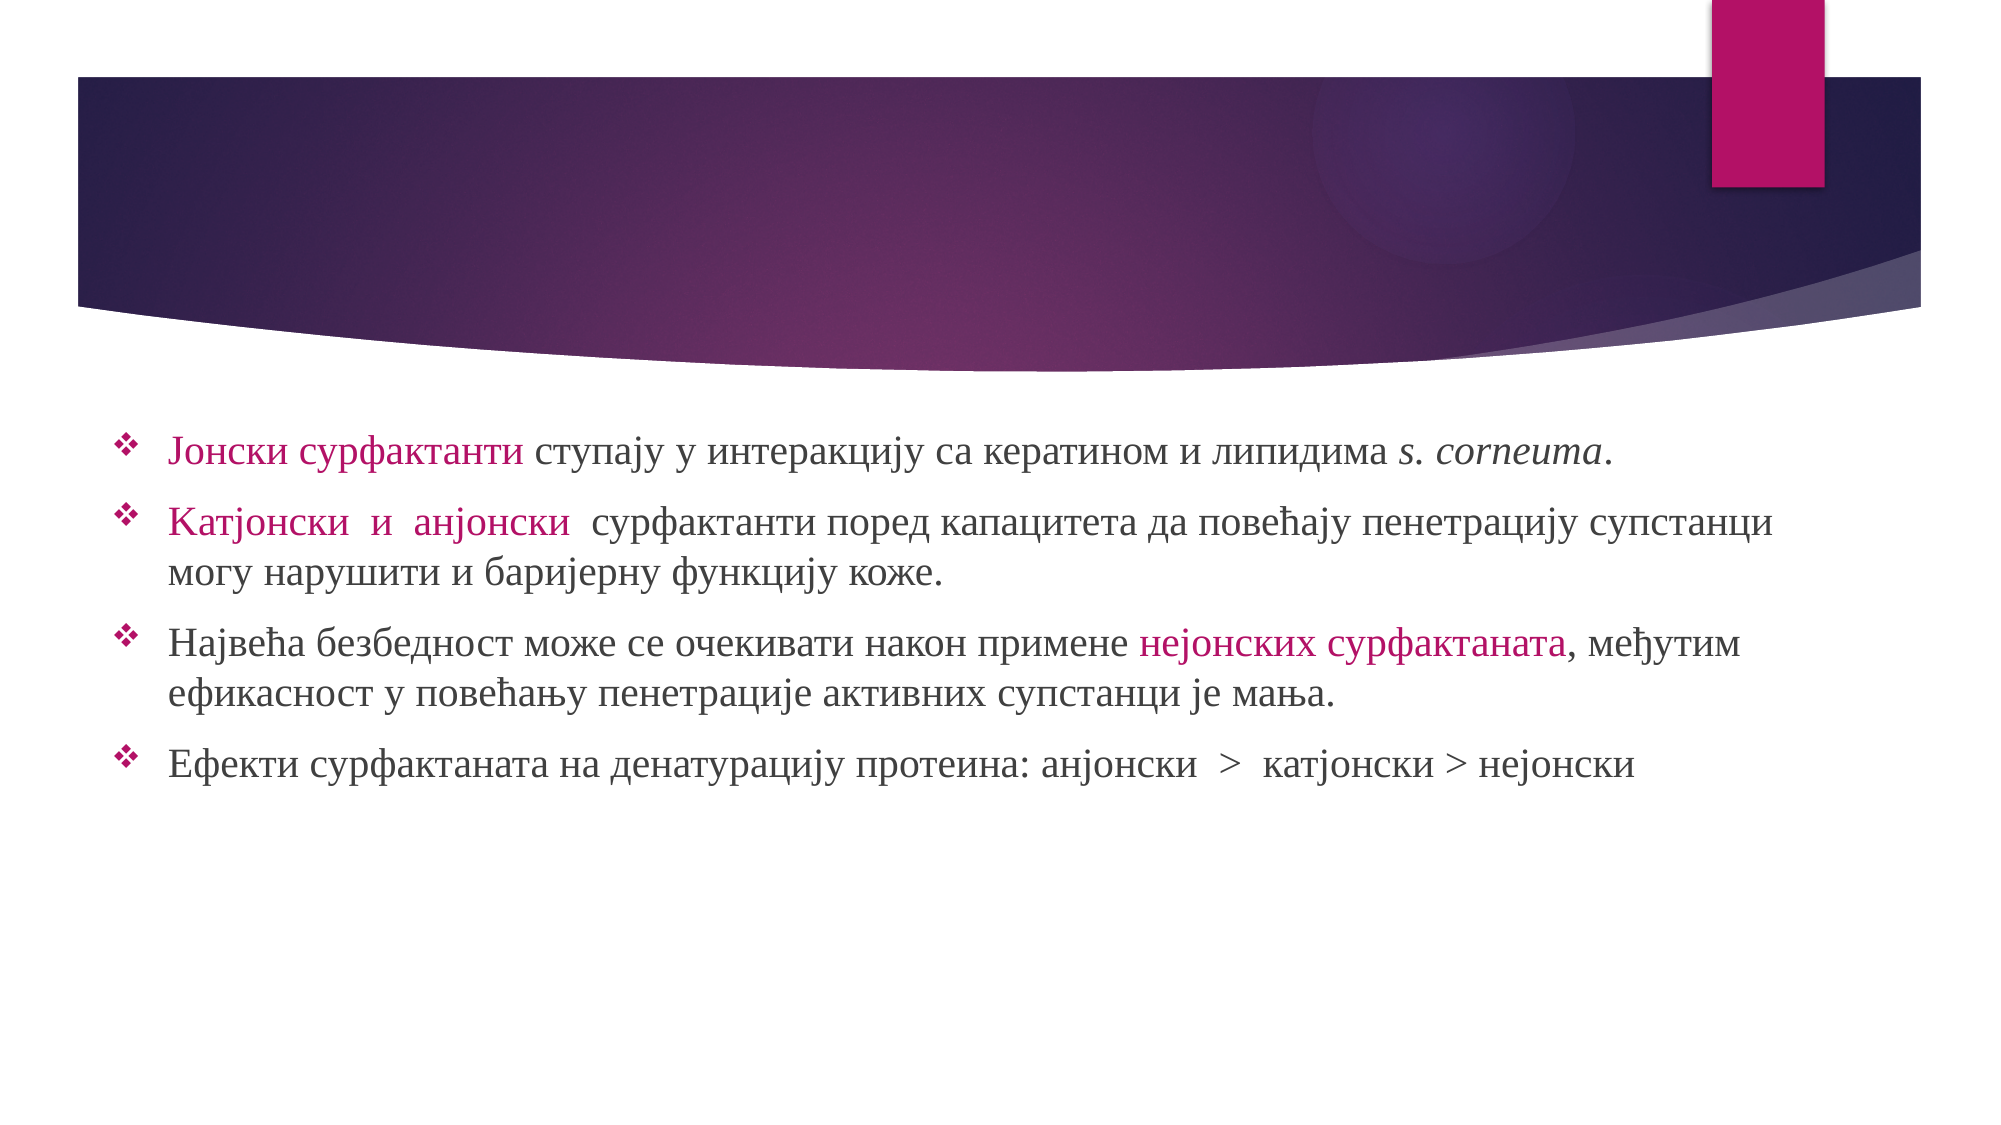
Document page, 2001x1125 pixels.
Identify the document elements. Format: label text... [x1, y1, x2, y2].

list Jонски сурфактанти ступају у интеракцију са кератином и липидима s. corneuma. Kатјонски и анјонски сурфактанти поред капацитета да повећају пенетрацију супстанци могу нарушити и баријерну функцију коже. Највећа безбедност може се очекивати након примене нејонских сурфактаната, међутим ефикасност у повећању пенетрације активних супстанци је мања. Ефекти сурфактаната на денатурацију протеина: анјонски > катјонски > нејонски [96, 415, 1797, 1125]
